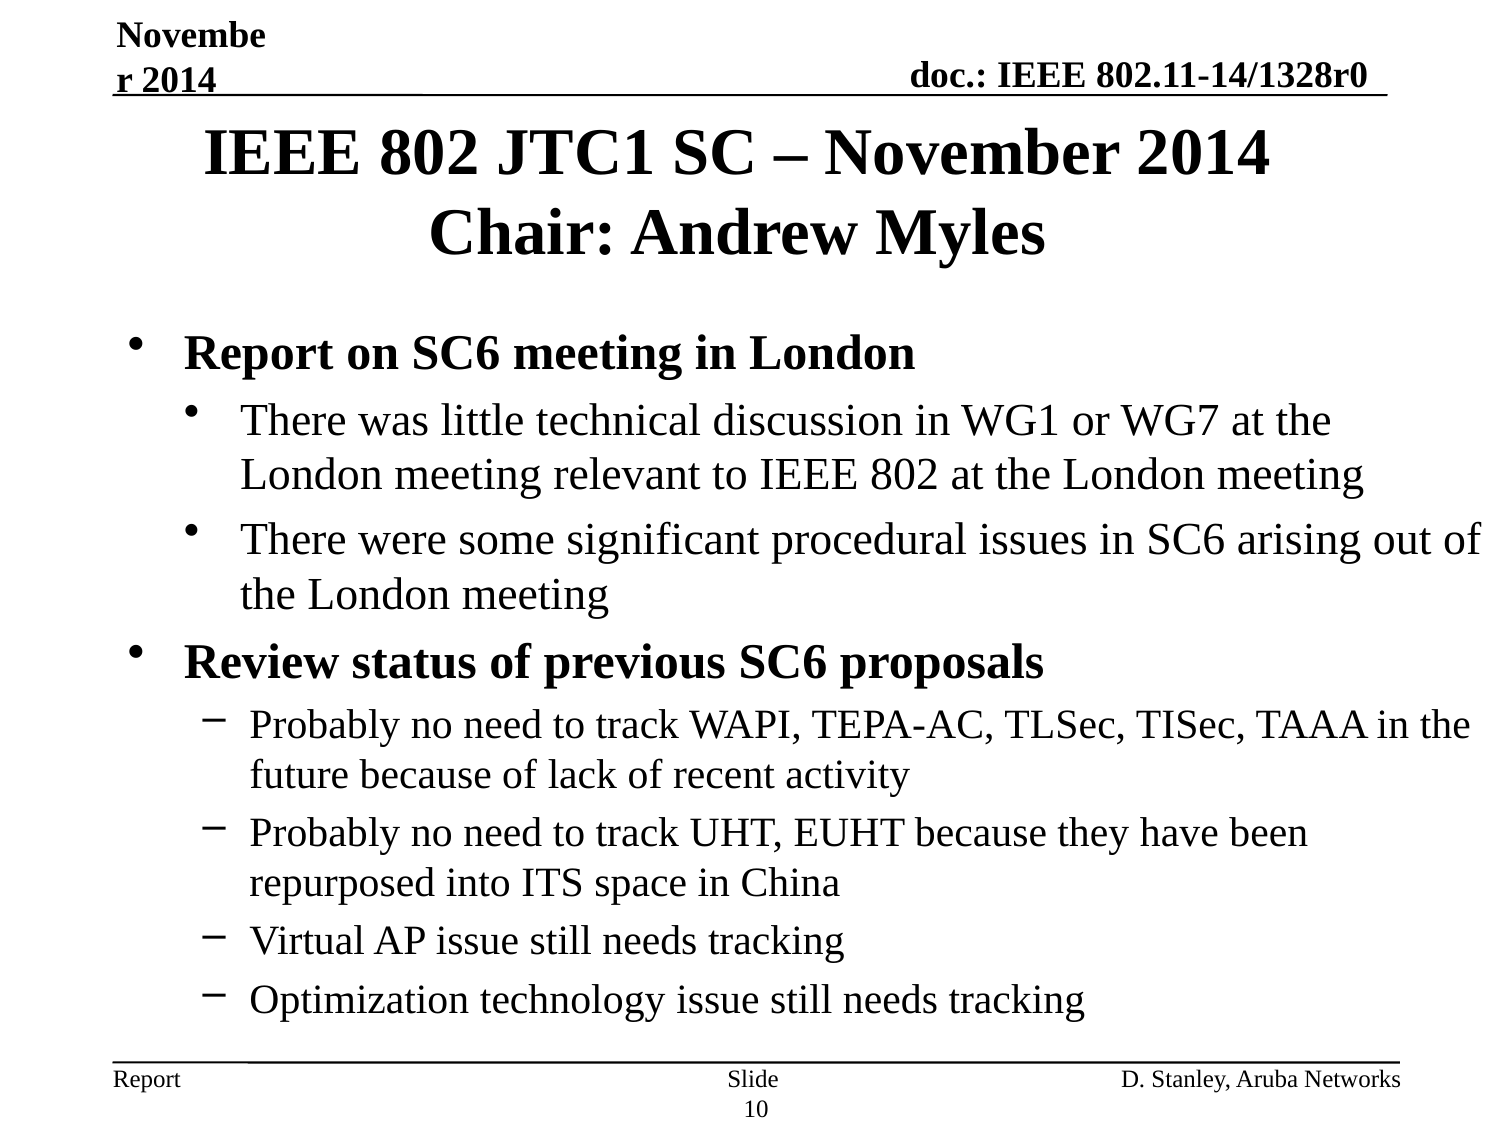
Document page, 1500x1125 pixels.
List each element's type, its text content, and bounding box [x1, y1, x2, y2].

list Report on SC6 meeting in London There was little technical discussion in WG1 or WG7 at the London meeting relevant to IEEE 802 at the London meeting There were some significant procedural issues in SC6 arising out of the London meeting Review status of previous SC6 proposals Probably no need to track WAPI, TEPA-AC, TLSec, TISec, TAAA in the future because of lack of recent activity Probably no need to track UHT, EUHT because they have been repurposed into ITS space in China Virtual AP issue still needs tracking Optimization technology issue still needs tracking [112, 312, 1500, 988]
footer D. Stanley, Aruba Networks [1034, 1062, 1402, 1093]
slide_number Slide 10 [720, 1062, 792, 1093]
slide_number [116, 54, 275, 99]
title IEEE 802 JTC1 SC – November 2014 Chair: Andrew Myles [99, 99, 1375, 275]
